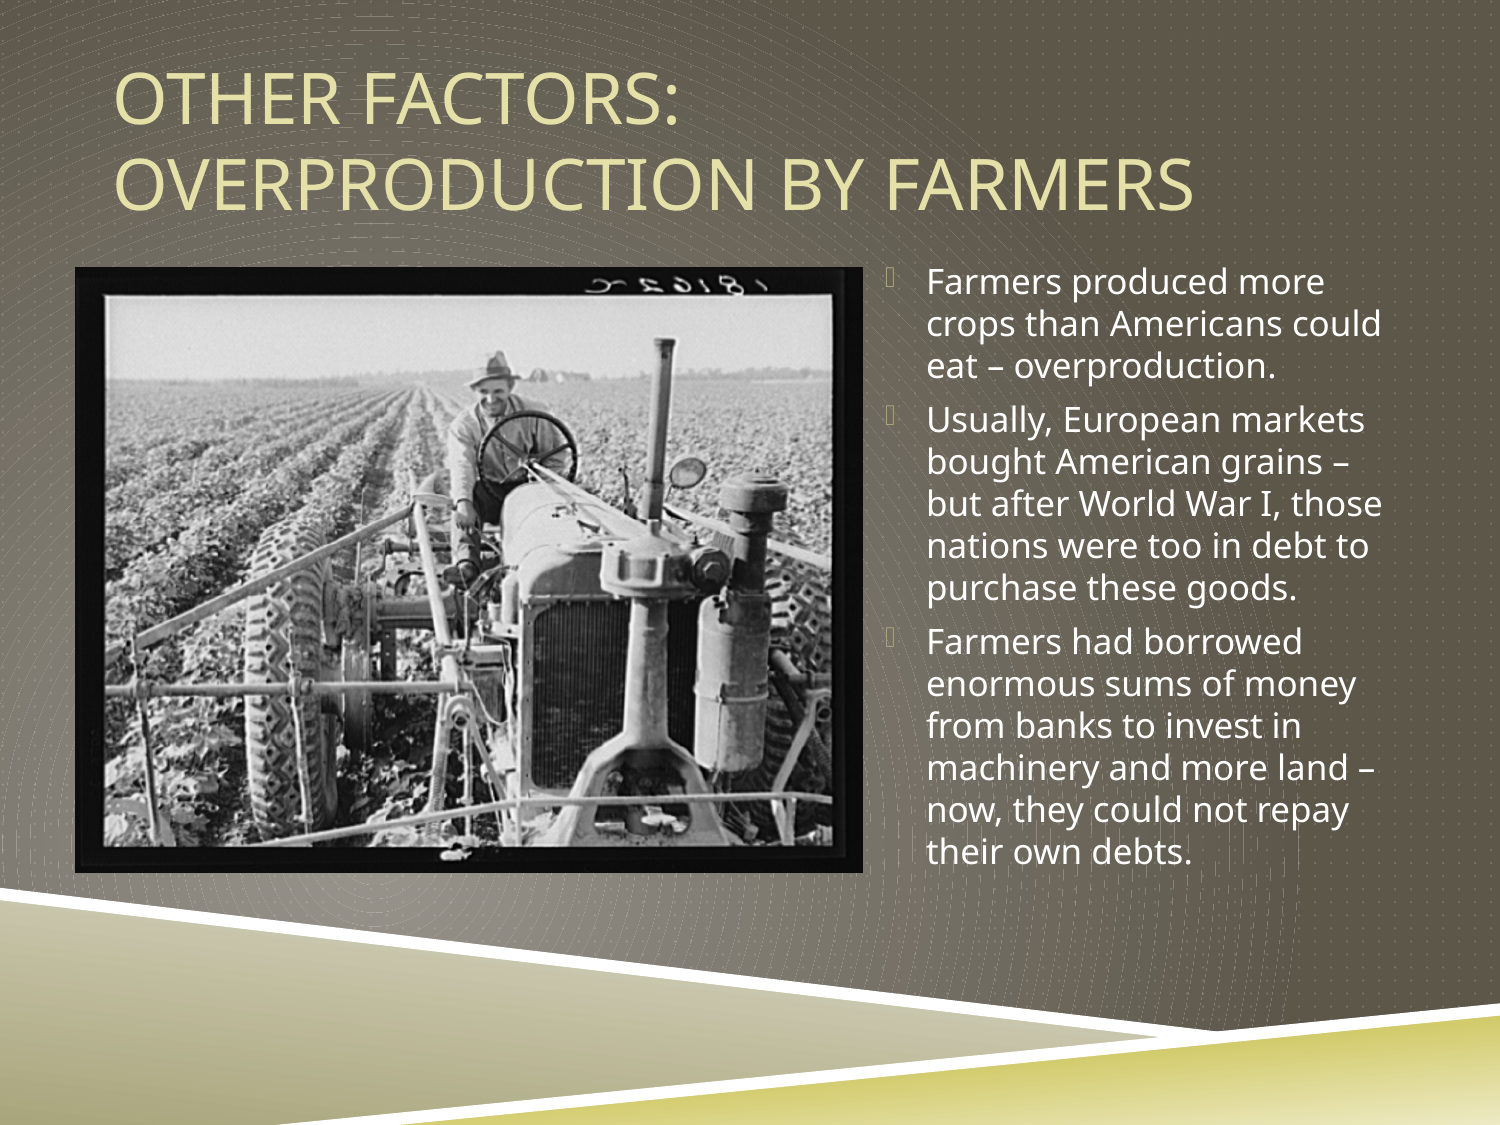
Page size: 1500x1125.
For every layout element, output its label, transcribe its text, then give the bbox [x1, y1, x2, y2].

title Other Factors: Overproduction by Farmers [112, 45, 1388, 233]
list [74, 267, 863, 873]
list Farmers produced more crops than Americans could eat – overproduction. Usually, European markets bought American grains – but after World War I, those nations were too in debt to purchase these goods. Farmers had borrowed enormous sums of money from banks to invest in machinery and more land – now, they could not repay their own debts. [875, 251, 1388, 888]
